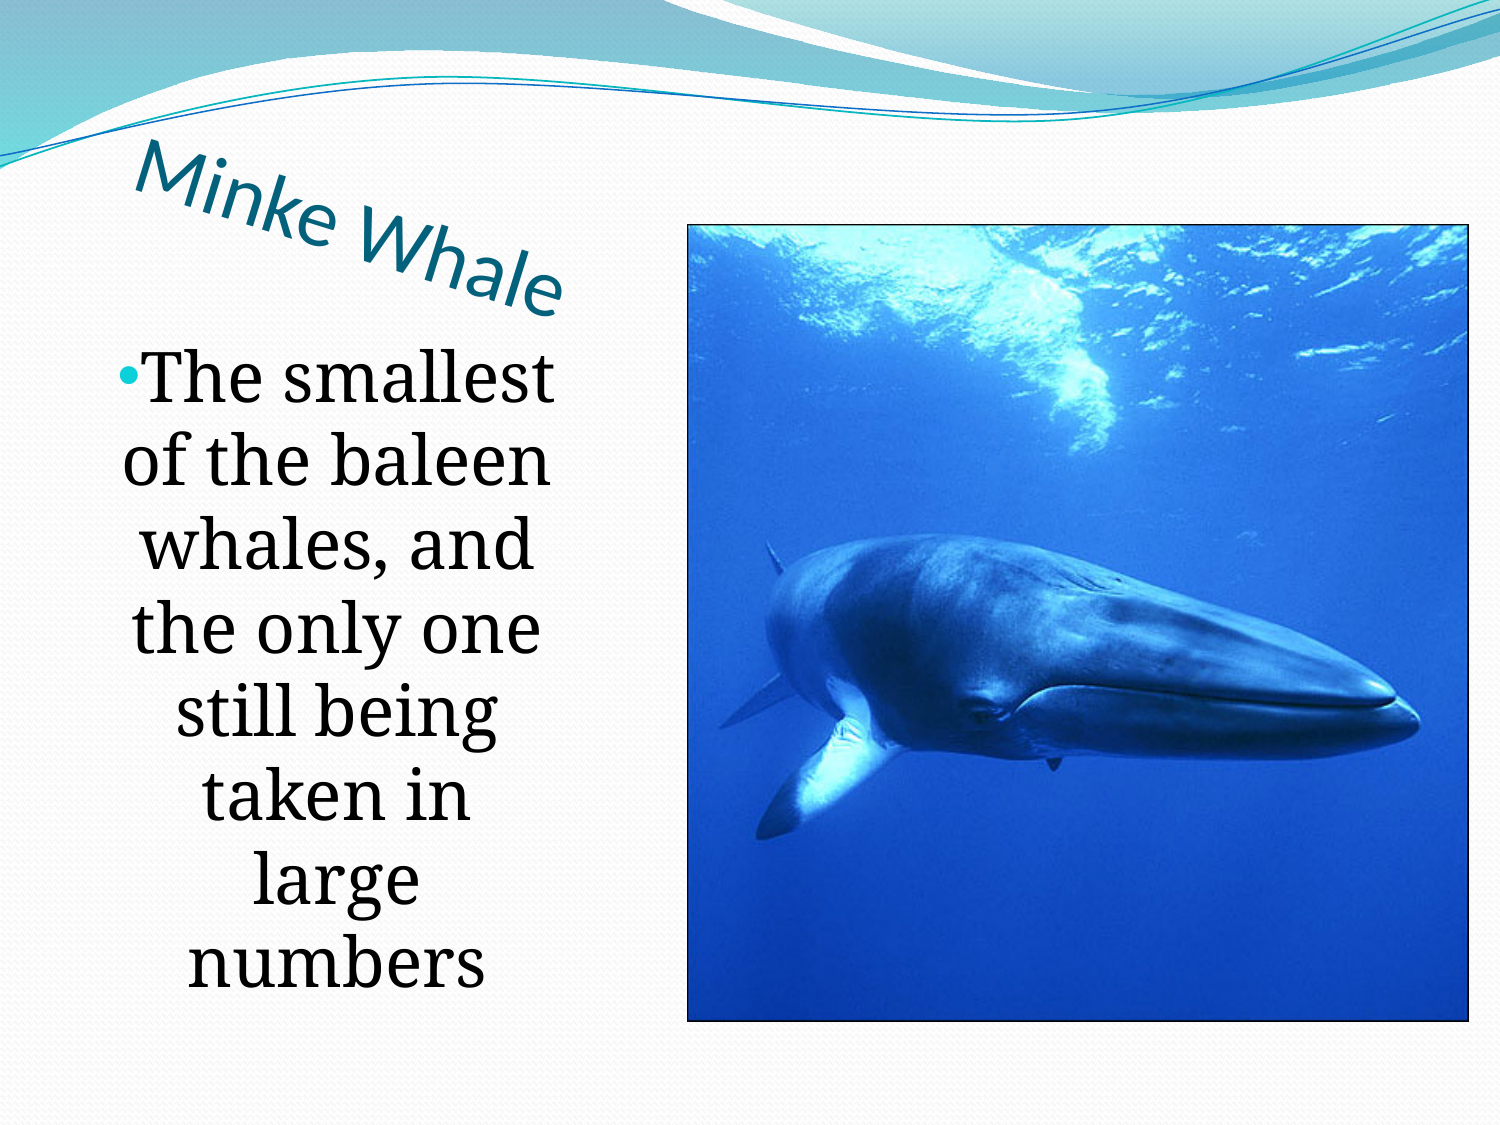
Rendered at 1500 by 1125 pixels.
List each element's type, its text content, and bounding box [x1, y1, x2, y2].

list The smallest of the baleen whales, and the only one still being taken in large numbers [112, 324, 563, 1075]
picture [687, 224, 1469, 1023]
title Minke Whale [125, 87, 633, 351]
